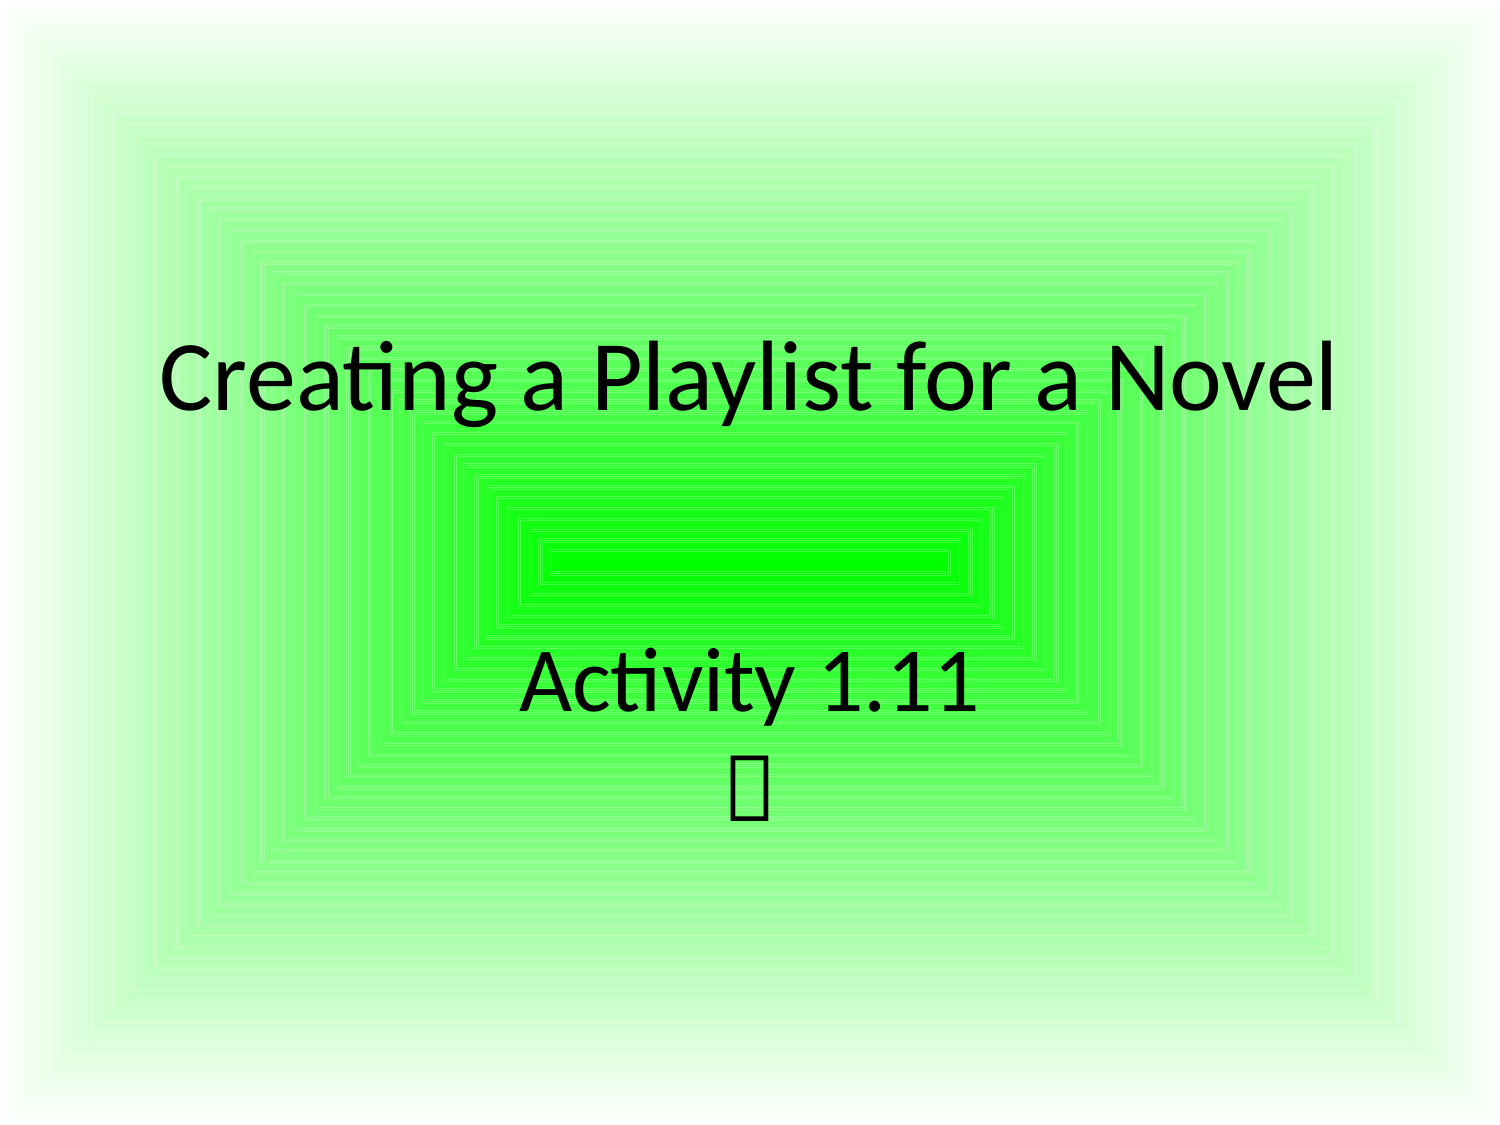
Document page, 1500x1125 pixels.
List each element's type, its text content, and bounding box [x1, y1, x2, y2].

text_box Activity 1.11  [112, 608, 1388, 850]
title Creating a Playlist for a Novel [112, 249, 1388, 492]
